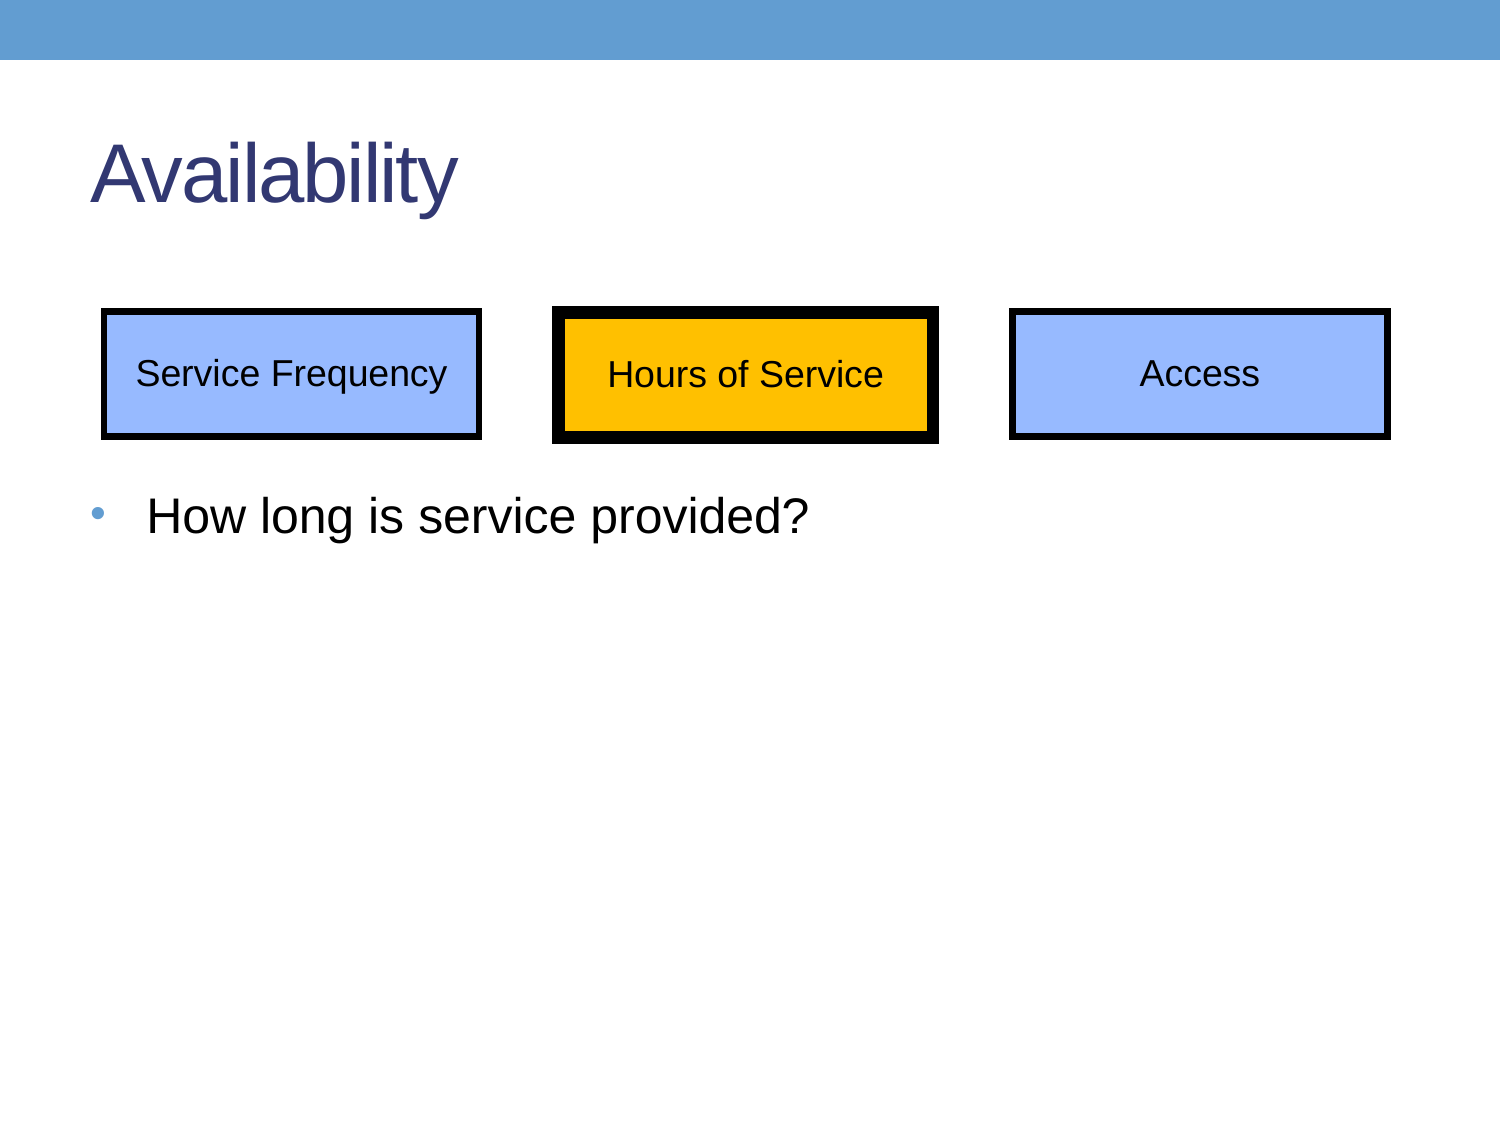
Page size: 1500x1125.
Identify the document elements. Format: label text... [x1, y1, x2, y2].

title Availability [75, 87, 1425, 250]
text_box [103, 311, 1388, 438]
list How long is service provided? [75, 475, 1425, 943]
